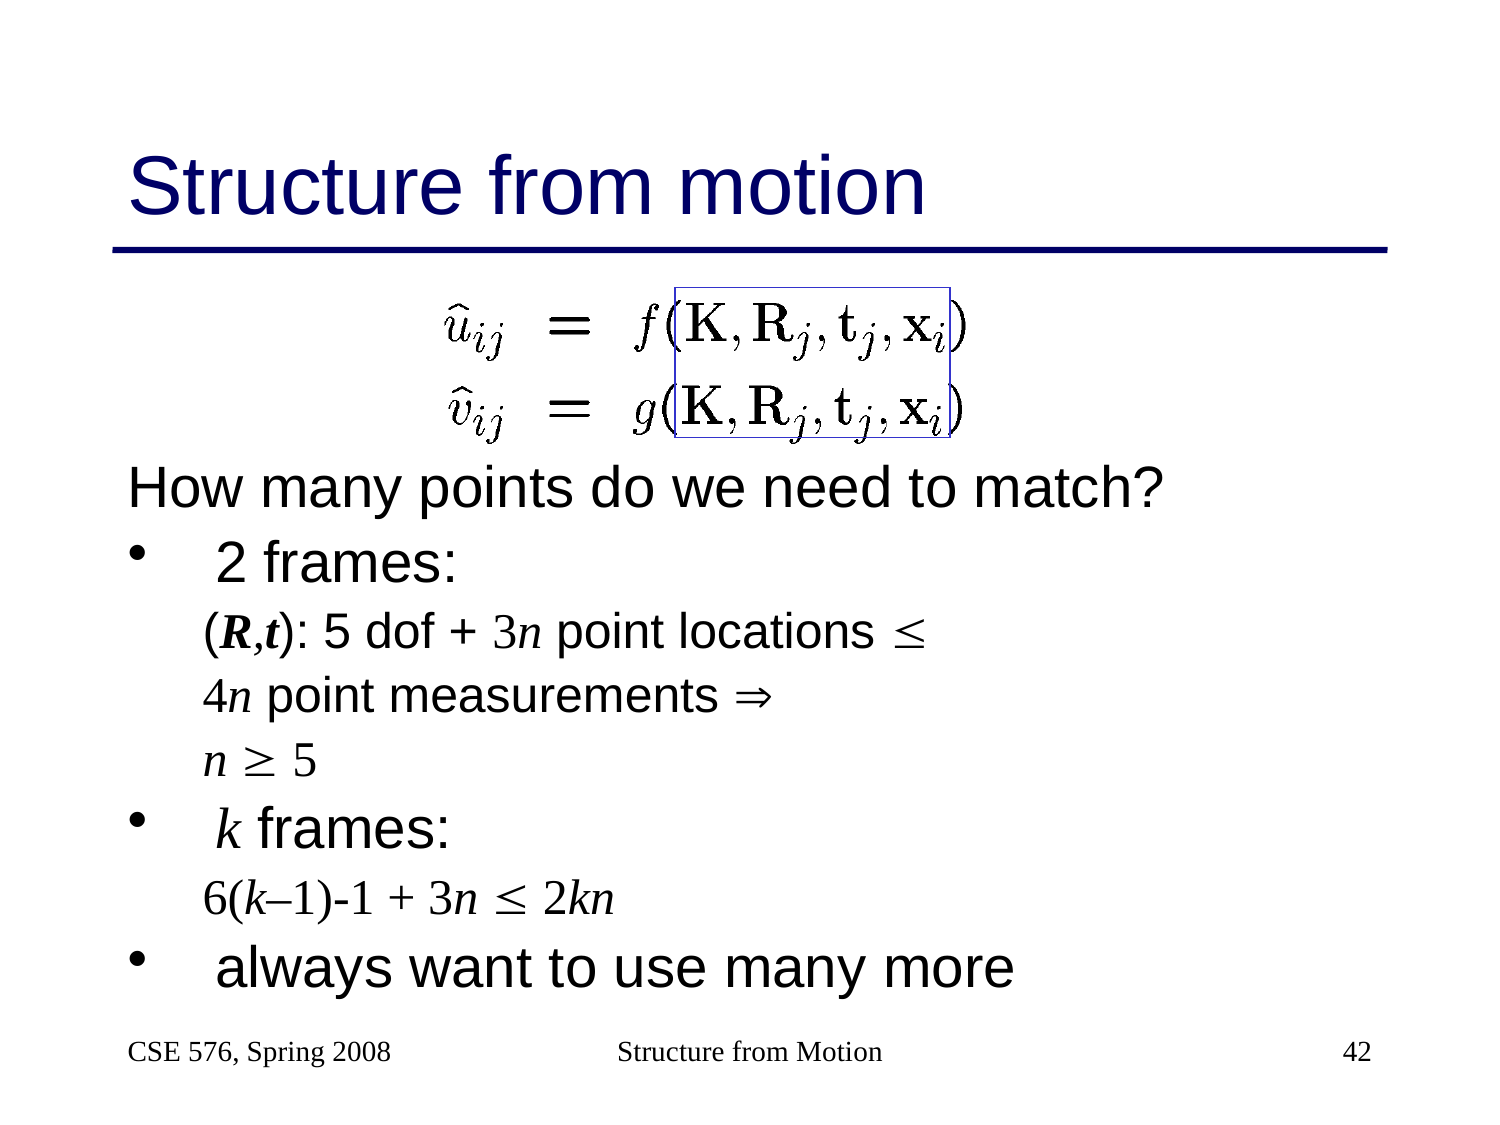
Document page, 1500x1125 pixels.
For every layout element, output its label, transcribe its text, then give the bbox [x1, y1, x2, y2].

slide_number 42 [1074, 1025, 1388, 1100]
slide_number CSE 576, Spring 2008 [112, 1025, 425, 1100]
footer Structure from Motion [450, 1025, 1050, 1100]
picture [442, 299, 967, 445]
title Structure from motion [112, 99, 1388, 263]
text_box [675, 287, 950, 298]
list How many points do we need to match? 2 frames: (R,t): 5 dof + 3n point locations  4n point measurements  n  5 k frames: 6(k–1)-1 + 3n  2kn always want to use many more [112, 450, 1388, 1000]
